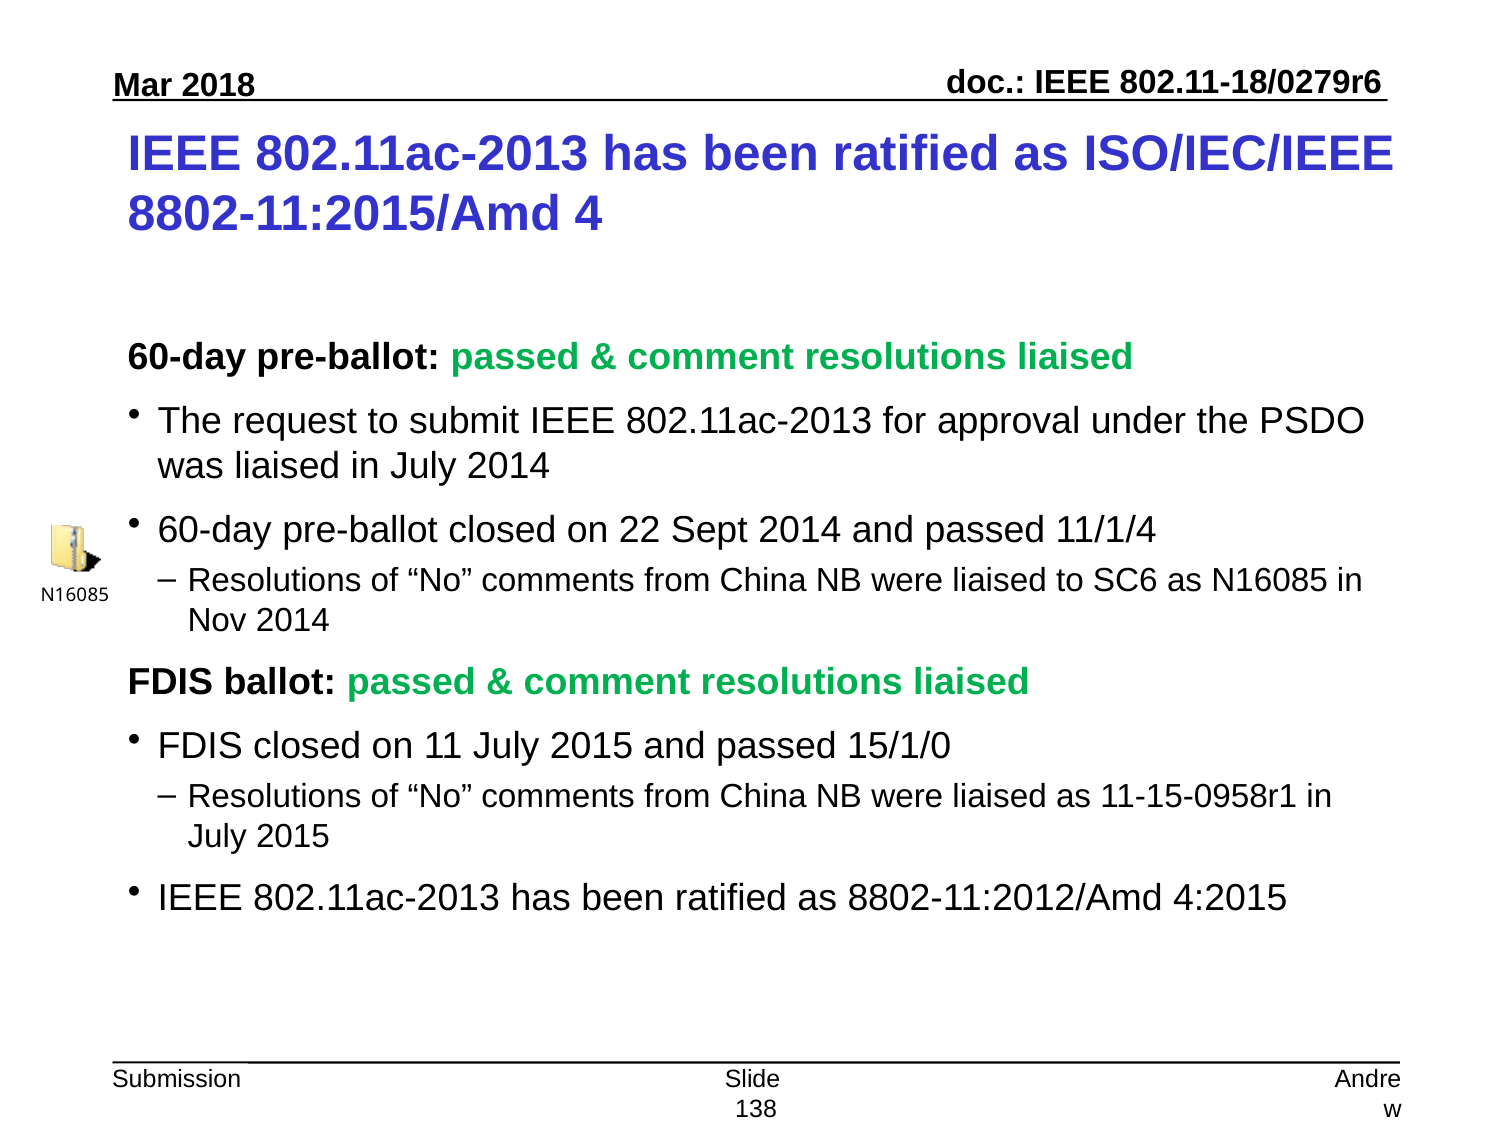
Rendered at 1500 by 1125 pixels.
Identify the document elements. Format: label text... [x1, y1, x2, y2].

list 60-day pre-ballot: passed & comment resolutions liaised The request to submit IEEE 802.11ac-2013 for approval under the PSDO was liaised in July 2014 60-day pre-ballot closed on 22 Sept 2014 and passed 11/1/4 Resolutions of “No” comments from China NB were liaised to SC6 as N16085 in Nov 2014 FDIS ballot: passed & comment resolutions liaised FDIS closed on 11 July 2015 and passed 15/1/0 Resolutions of “No” comments from China NB were liaised as 11-15-0958r1 in July 2015 IEEE 802.11ac-2013 has been ratified as 8802-11:2012/Amd 4:2015 [112, 324, 1388, 1000]
title IEEE 802.11ac-2013 has been ratified as ISO/IEC/IEEE 8802-11:2015/Amd 4 [112, 112, 1475, 288]
slide_number Slide 138 [709, 1061, 803, 1093]
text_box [0, 524, 151, 652]
footer Andrew Myles, Cisco [1320, 1061, 1402, 1093]
